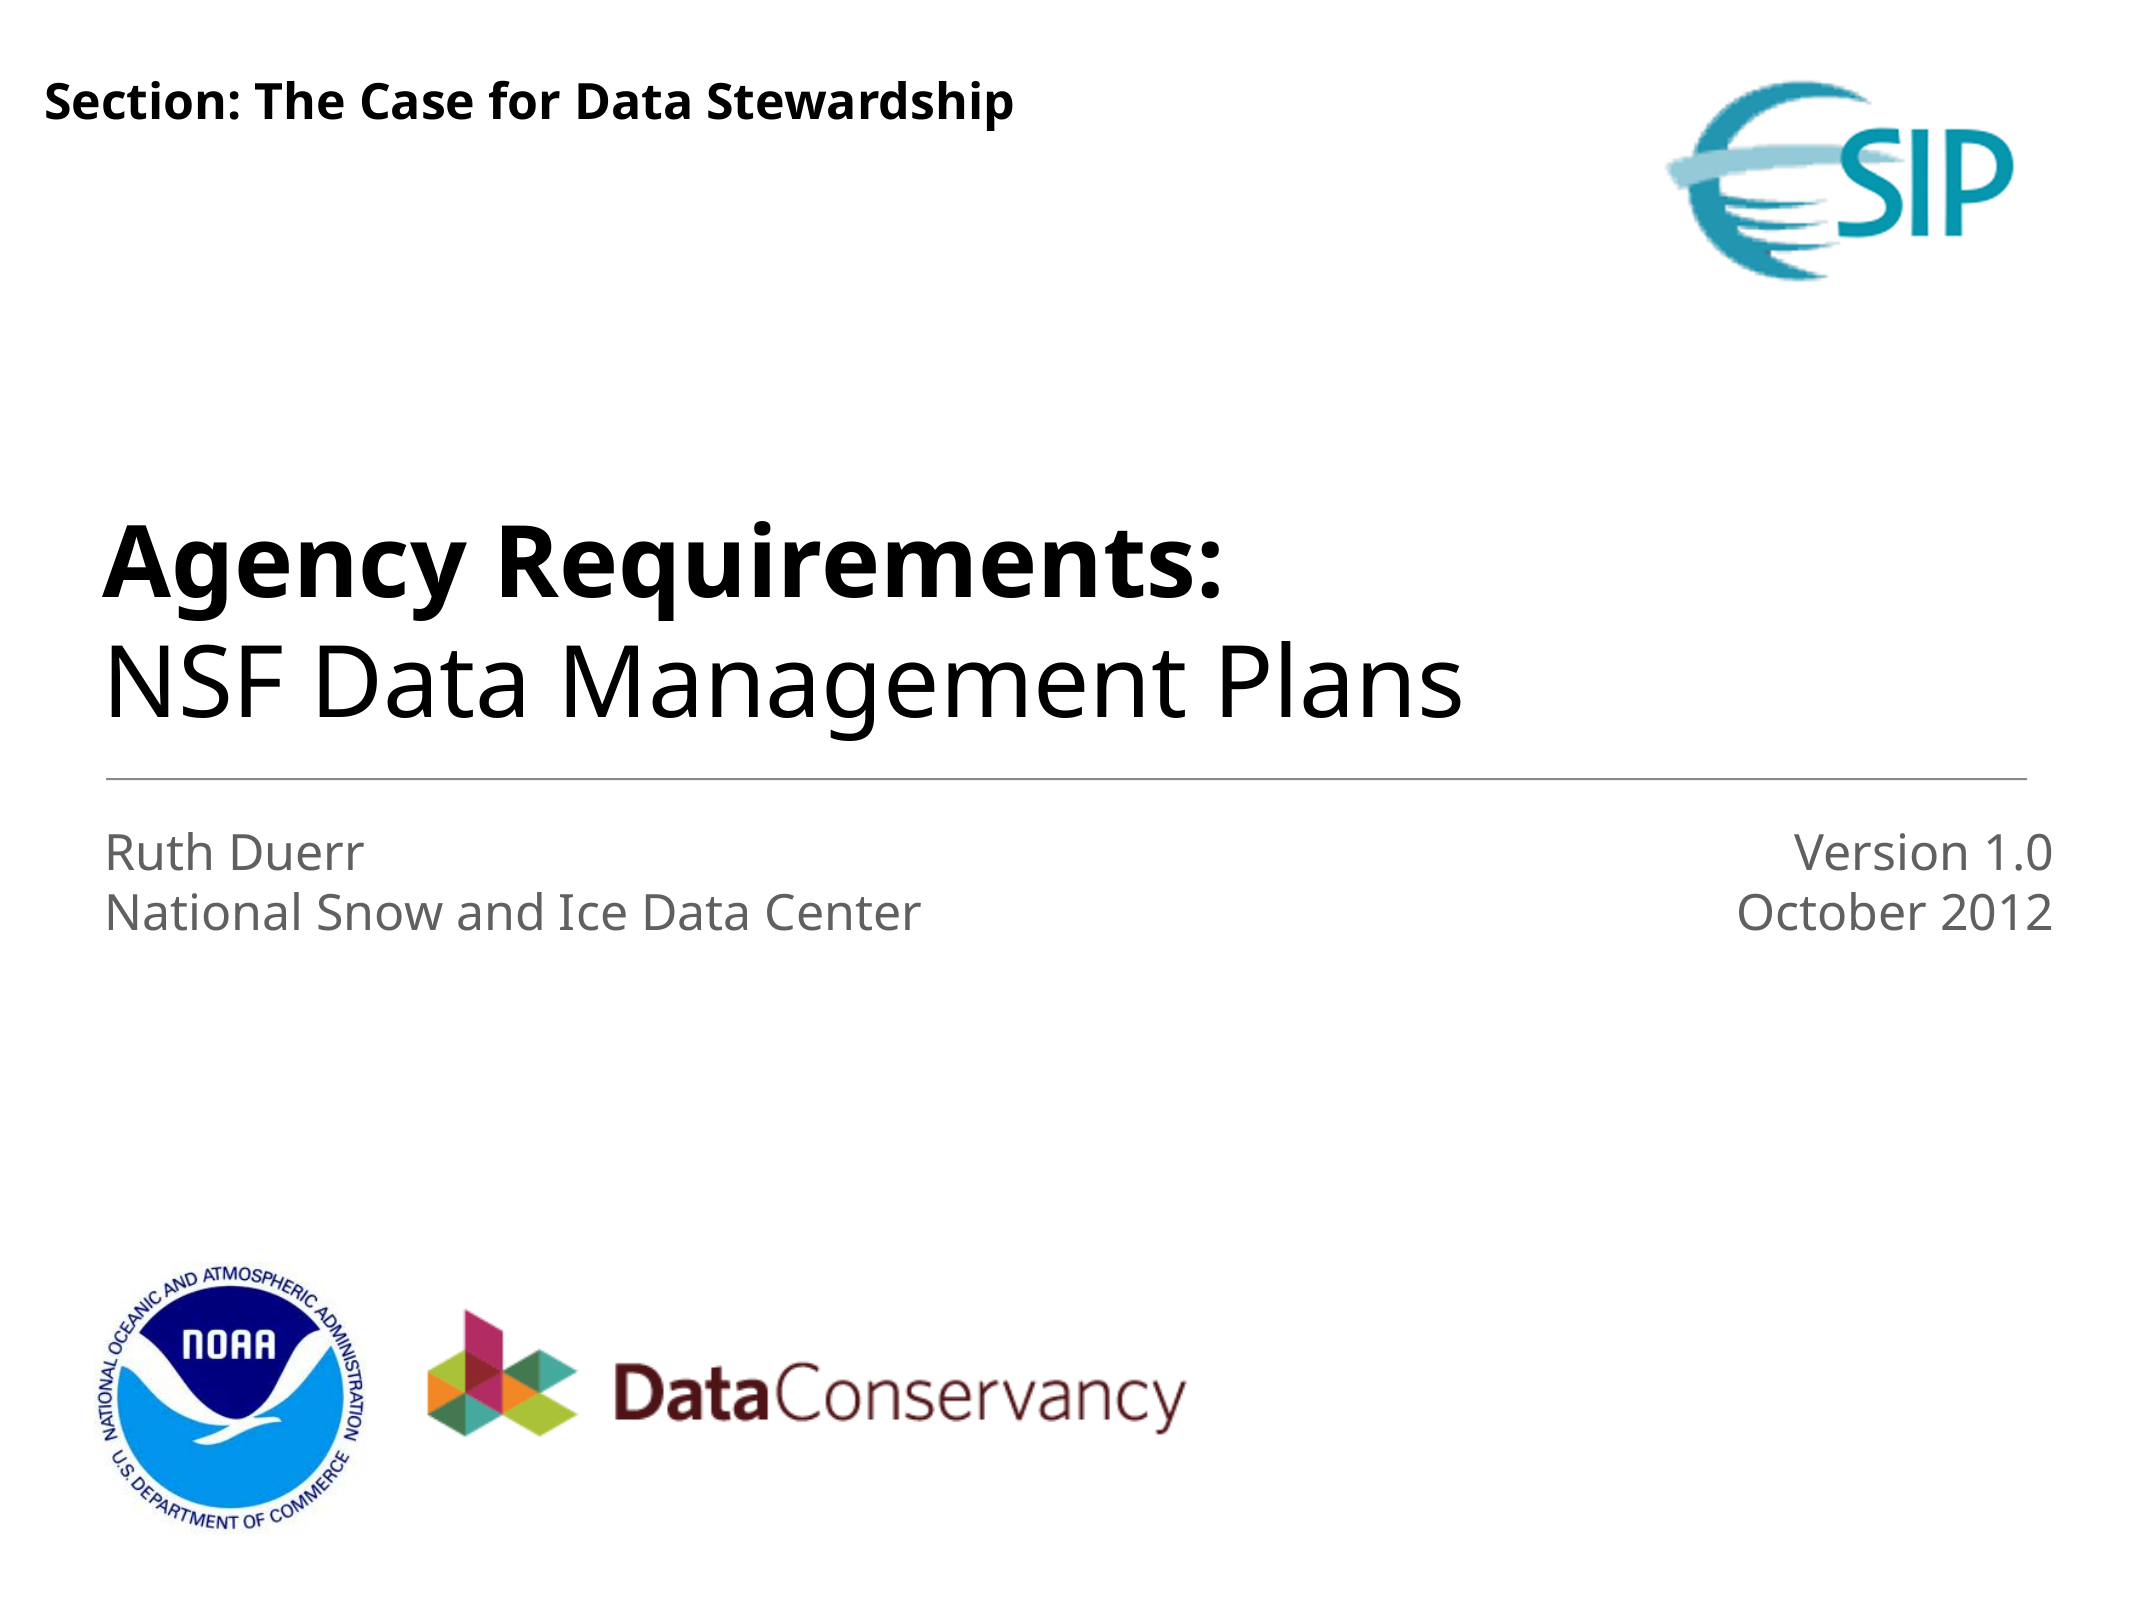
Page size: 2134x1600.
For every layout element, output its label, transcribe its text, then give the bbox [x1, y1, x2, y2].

picture [94, 1262, 367, 1535]
text_box Section: The Case for Data Stewardship [29, 62, 1031, 138]
list Ruth Duerr National Snow and Ice Data Center [95, 812, 1067, 1334]
title Agency Requirements: NSF Data Management Plans [93, 225, 2040, 746]
picture [1654, 62, 2030, 225]
picture [424, 1302, 1192, 1438]
text_box Version 1.0 October 2012 [1091, 812, 2063, 1334]
